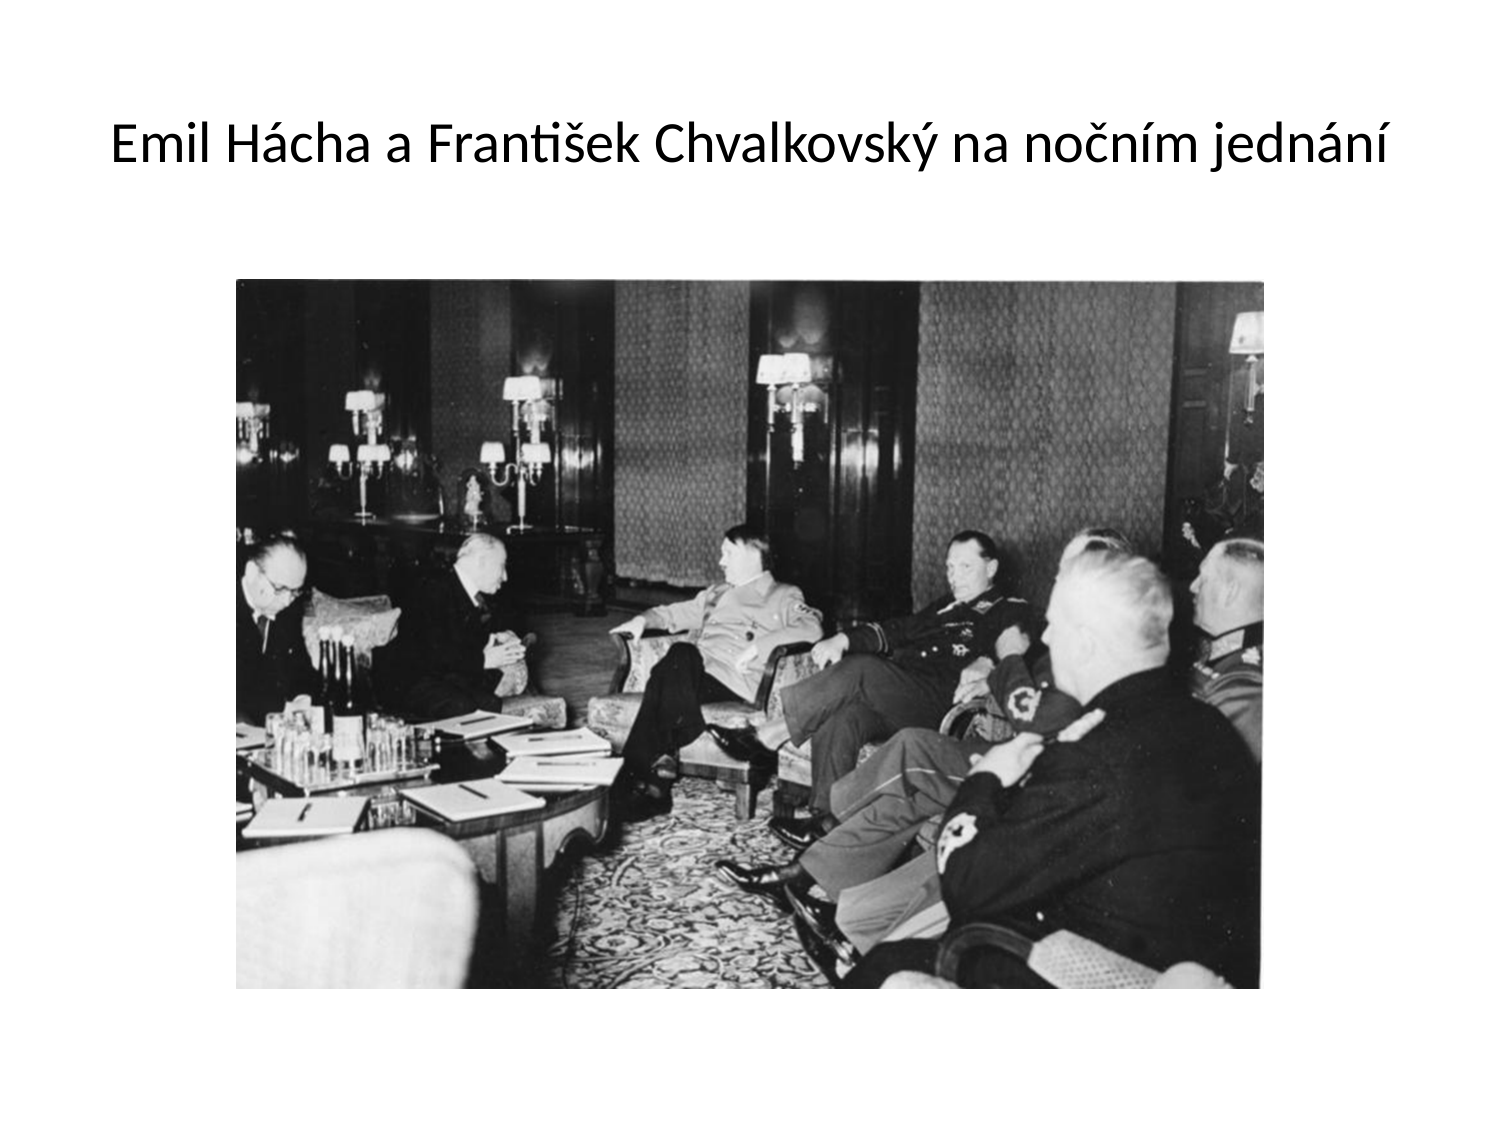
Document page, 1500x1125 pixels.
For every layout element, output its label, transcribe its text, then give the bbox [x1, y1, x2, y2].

title Emil Hácha a František Chvalkovský na nočním jednání [75, 45, 1425, 233]
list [236, 278, 1264, 989]
